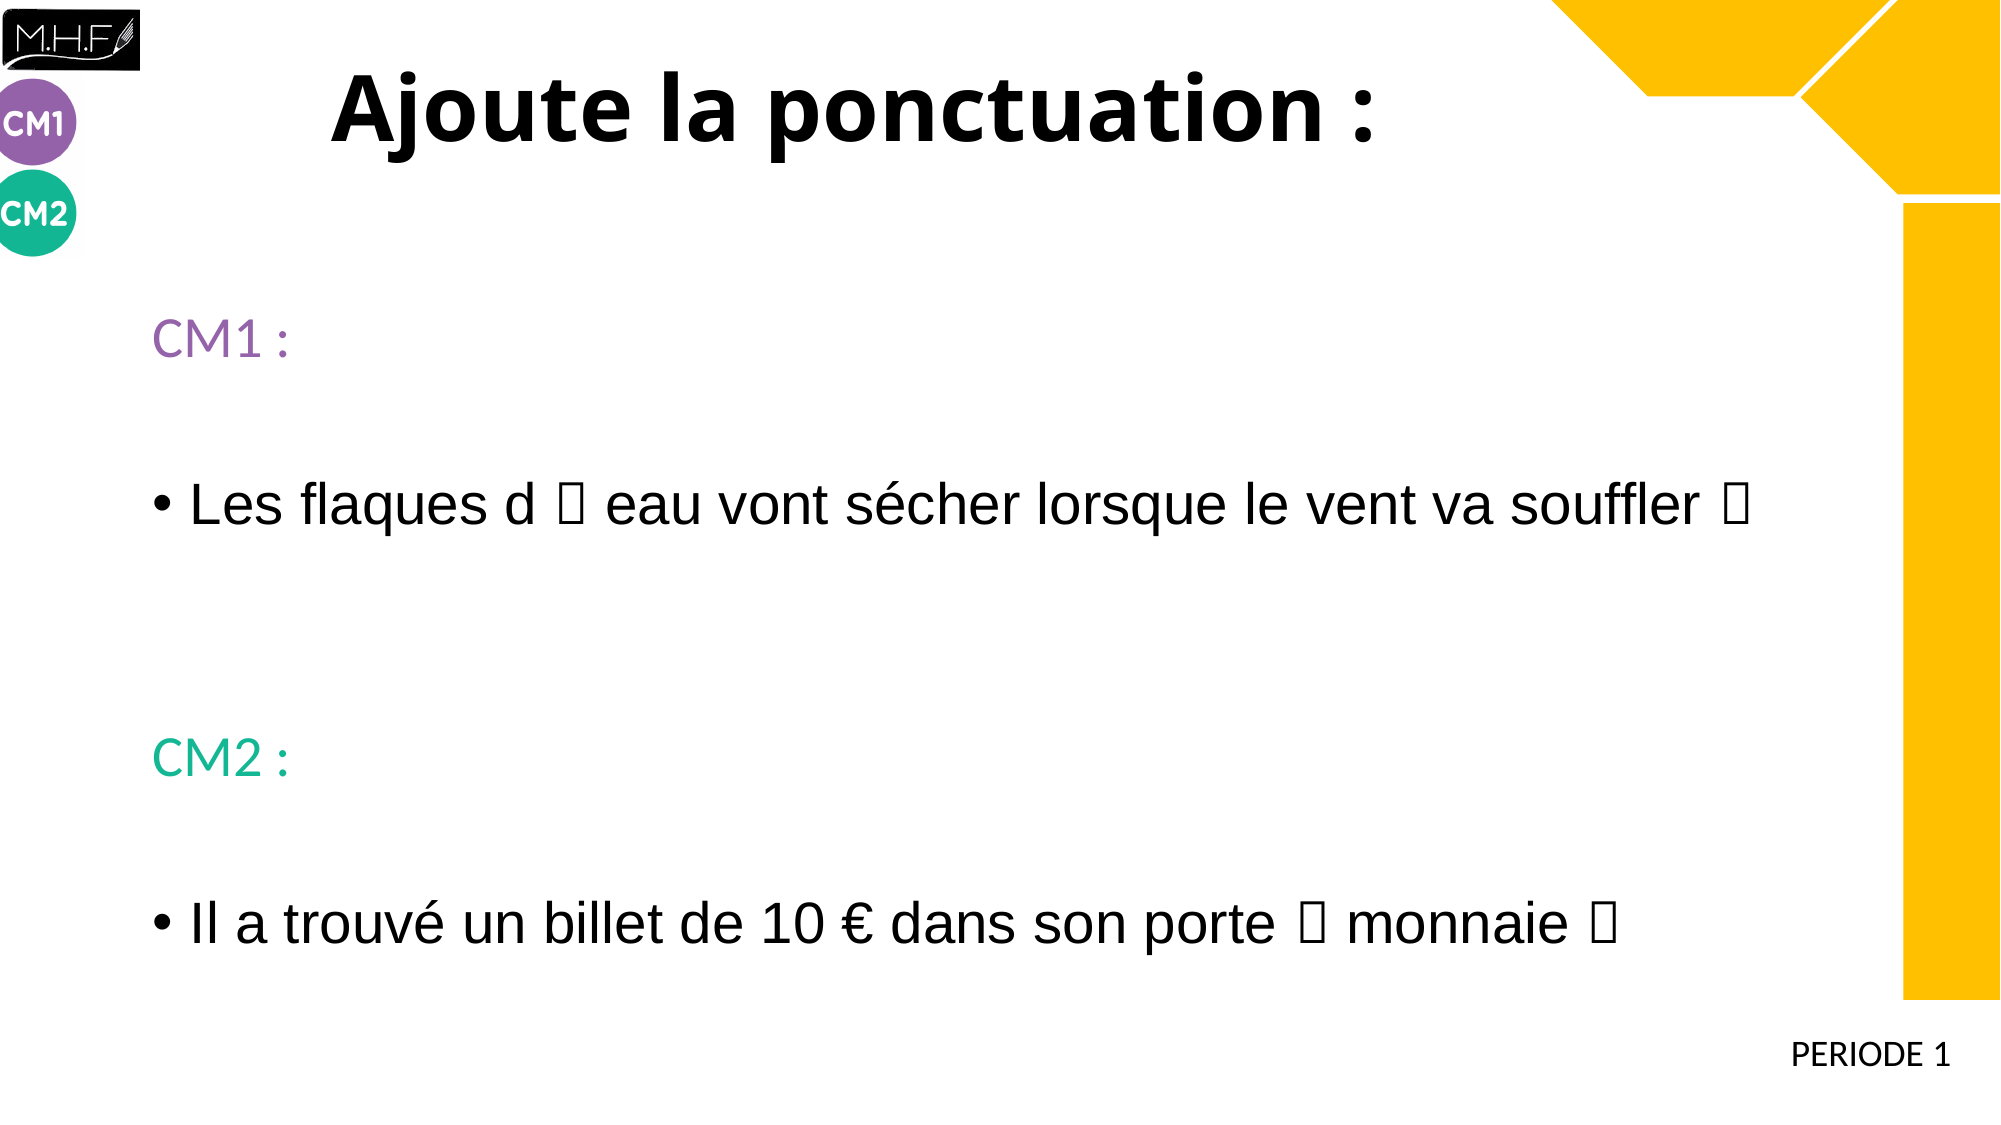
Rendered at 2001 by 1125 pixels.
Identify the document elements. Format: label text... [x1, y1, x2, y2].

text_box PERIODE 1 [1362, 1021, 1967, 1082]
list CM1 : Les flaques d  eau vont sécher lorsque le vent va souffler  CM2 : Il a trouvé un billet de 10 € dans son porte  monnaie  [137, 299, 1863, 1014]
picture [0, 7, 140, 259]
text_box [1549, 0, 1892, 98]
title Ajoute la ponctuation : [316, 3, 1863, 221]
text_box [1902, 202, 2000, 1001]
text_box [1799, 0, 2000, 196]
